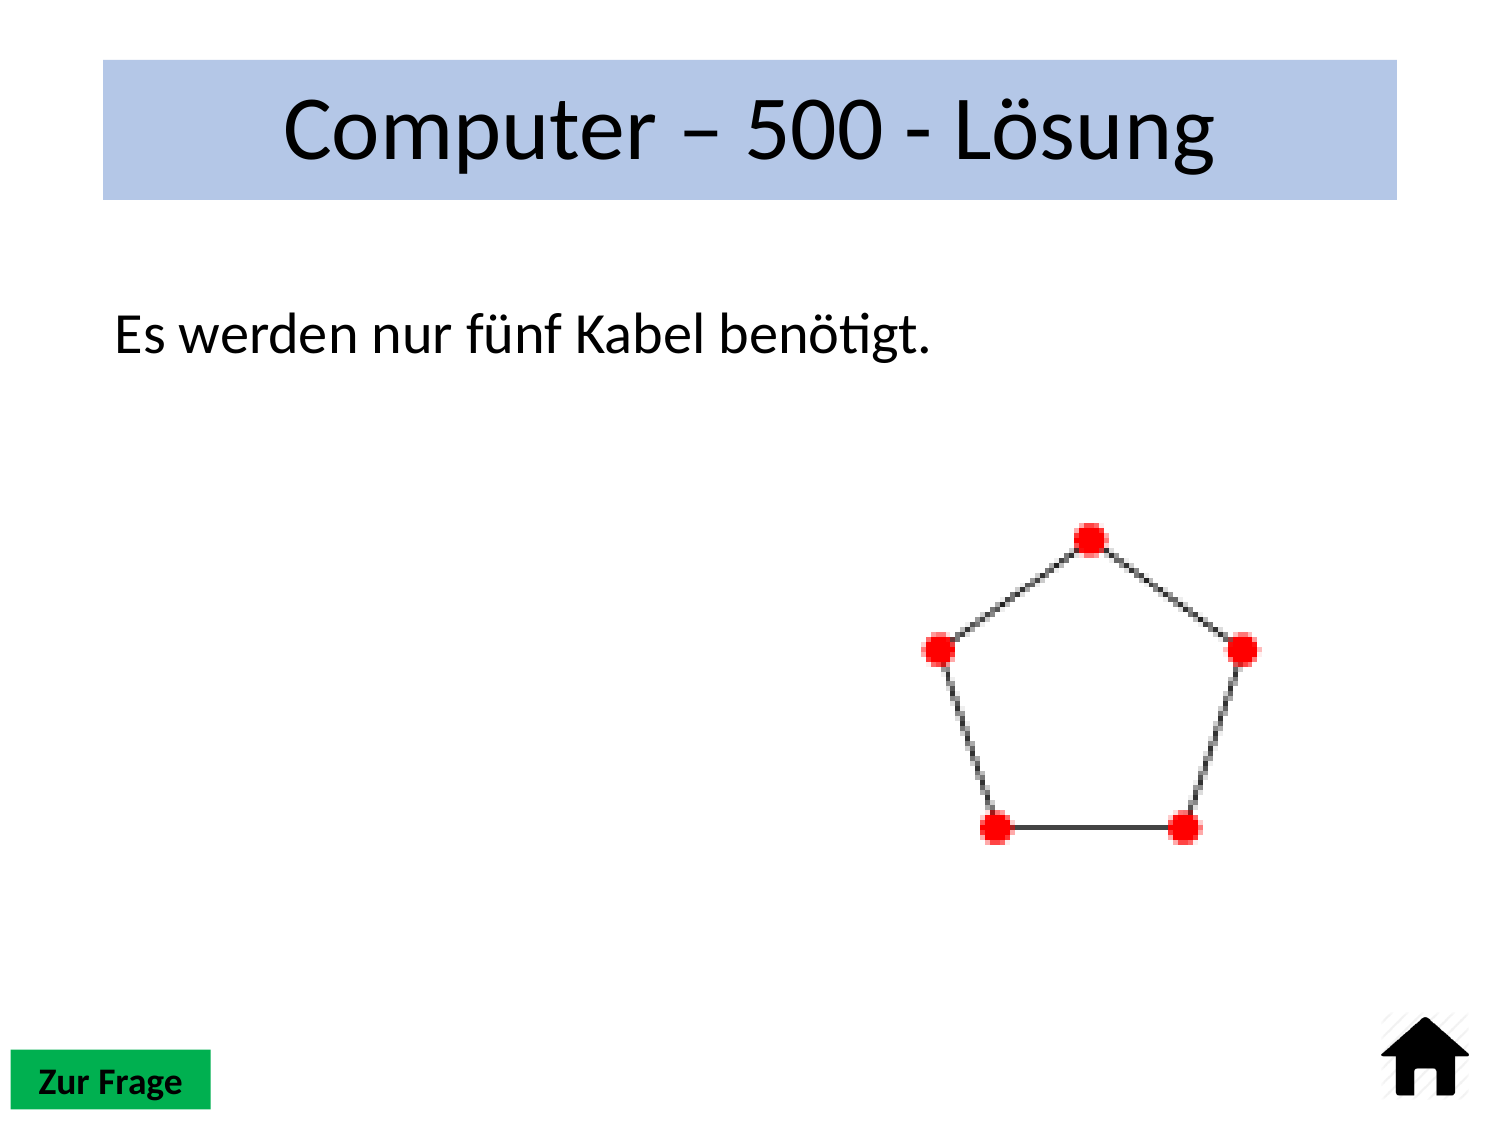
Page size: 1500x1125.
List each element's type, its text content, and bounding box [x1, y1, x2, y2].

picture [849, 506, 1326, 865]
text_box Zur Frage [10, 1049, 211, 1110]
picture [1381, 1012, 1469, 1100]
title Computer – 500 - Lösung [103, 59, 1397, 200]
text_box [74, 262, 1425, 988]
text_box Es werden nur fünf Kabel benötigt. [99, 287, 1450, 1025]
